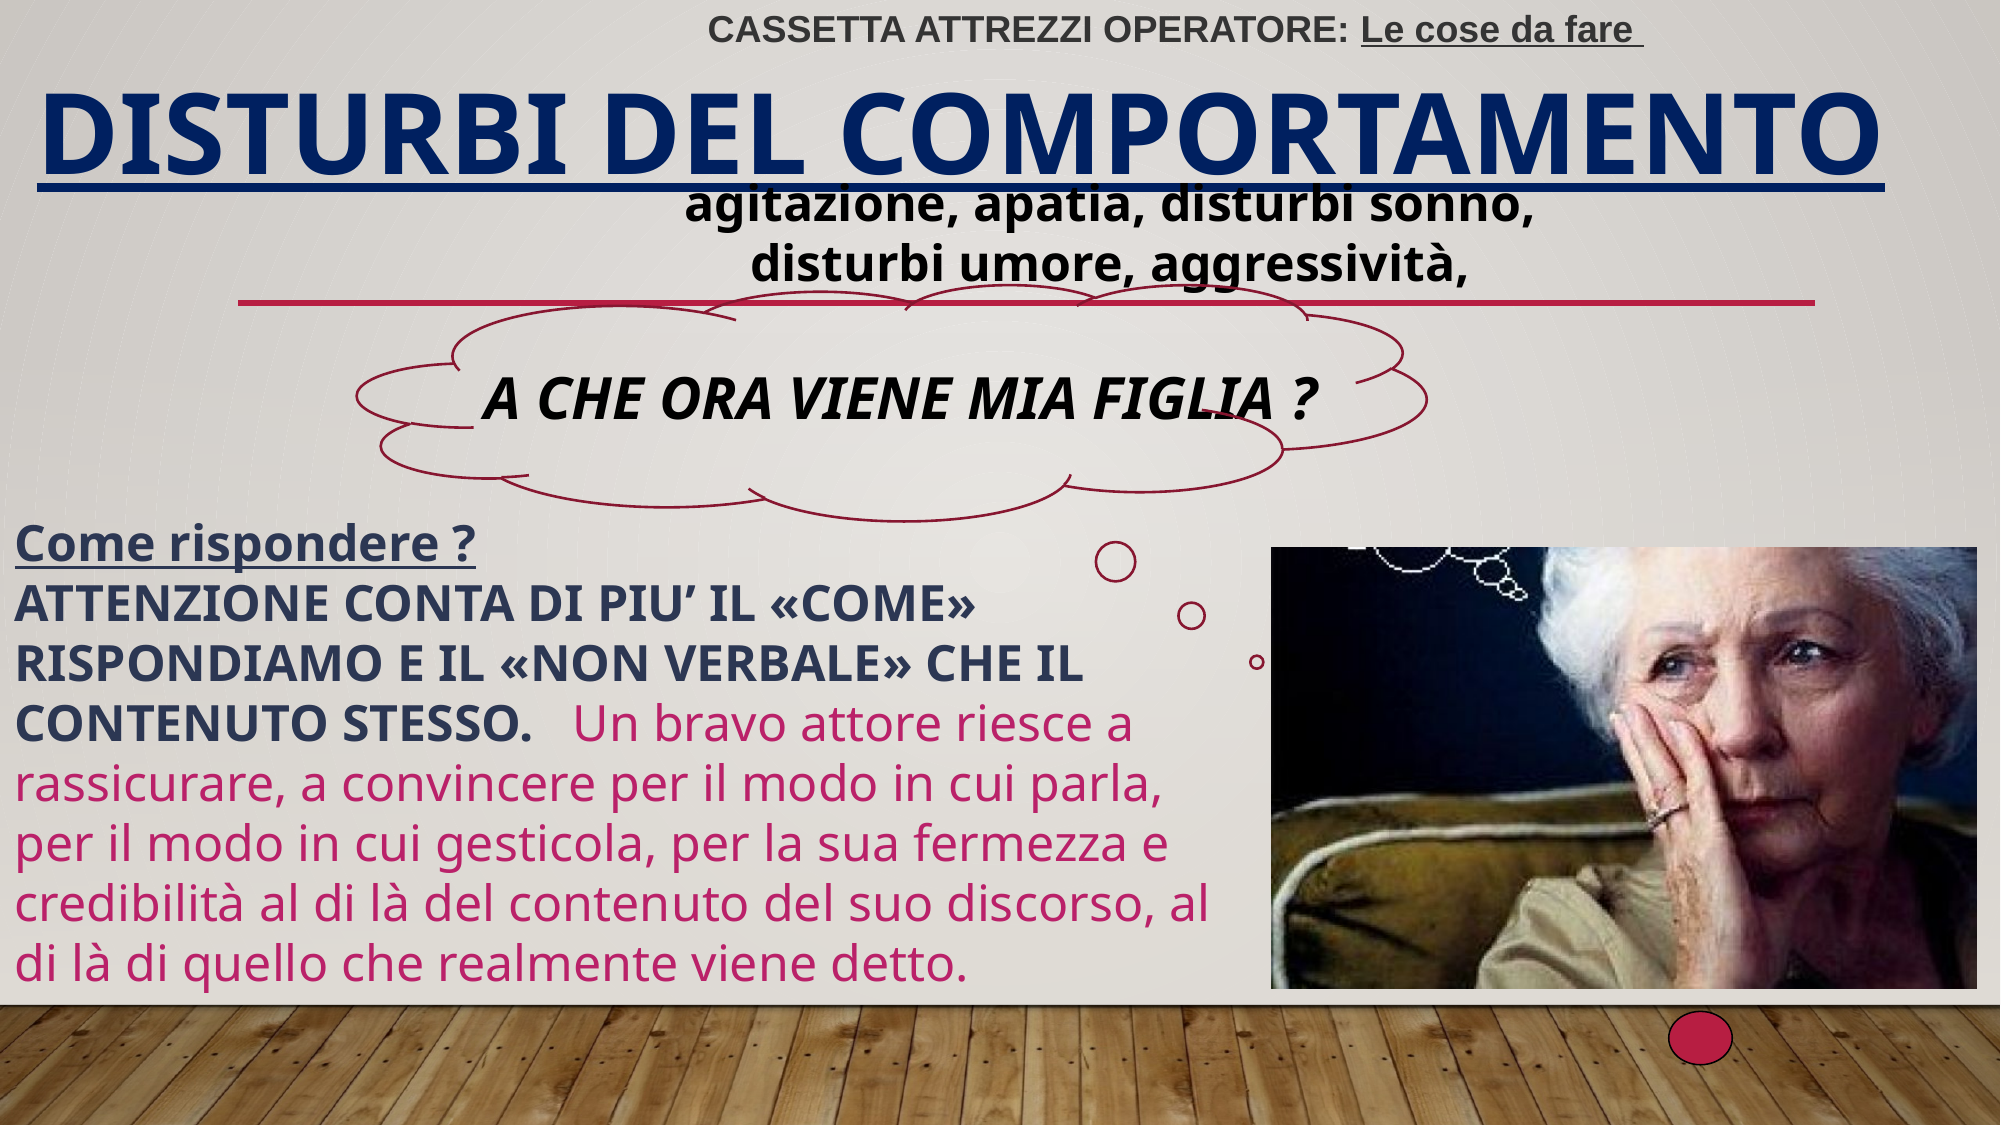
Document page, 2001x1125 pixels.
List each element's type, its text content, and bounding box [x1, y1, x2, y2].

text_box [1177, 601, 1206, 631]
picture [0, 1005, 2000, 1125]
text_box [1249, 654, 1265, 670]
text_box [1094, 540, 1137, 583]
text_box agitazione, apatia, disturbi sonno, disturbi umore, aggressività, A CHE ORA VIENE MIA FIGLIA ? [423, 164, 1810, 547]
text_box [1668, 1011, 1733, 1065]
title Disturbi del comportamento [21, 70, 1940, 258]
text_box CASSETTA ATTREZZI OPERATORE: Le cose da fare [692, 0, 1674, 58]
picture [1270, 546, 1977, 989]
text_box [355, 283, 1429, 523]
text_box Come rispondere ? ATTENZIONE CONTA DI PIU’ IL «COME» RISPONDIAMO E IL «NON VERBALE» CHE IL CONTENUTO STESSO. Un bravo attore riesce a rassicurare, a convincere per il modo in cui parla, per il modo in cui gesticola, per la sua fermezza e credibilità al di là del contenuto del suo discorso, al di là di quello che realmente viene detto. [0, 504, 1250, 1060]
